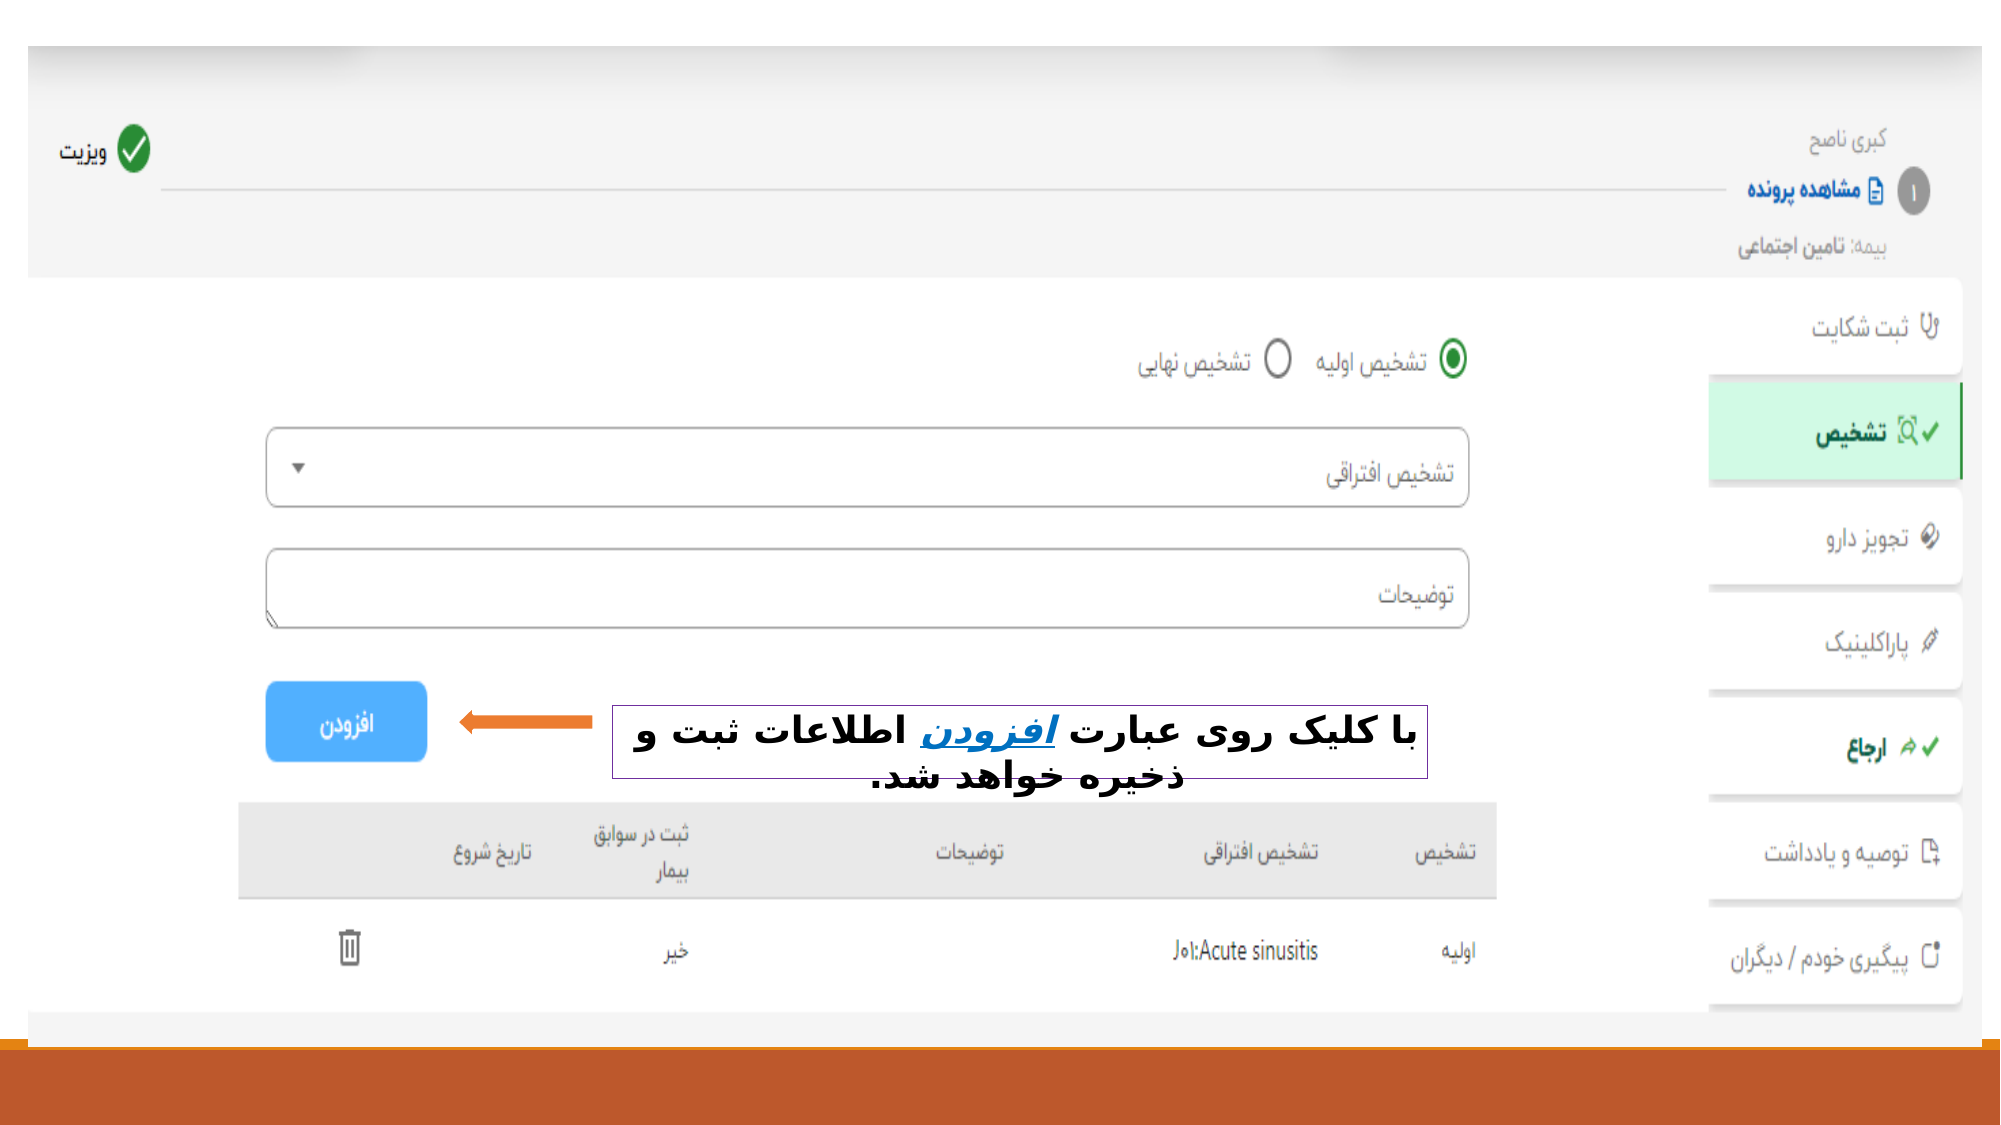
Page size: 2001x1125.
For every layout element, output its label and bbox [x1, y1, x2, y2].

text_box [27, 46, 1983, 1047]
